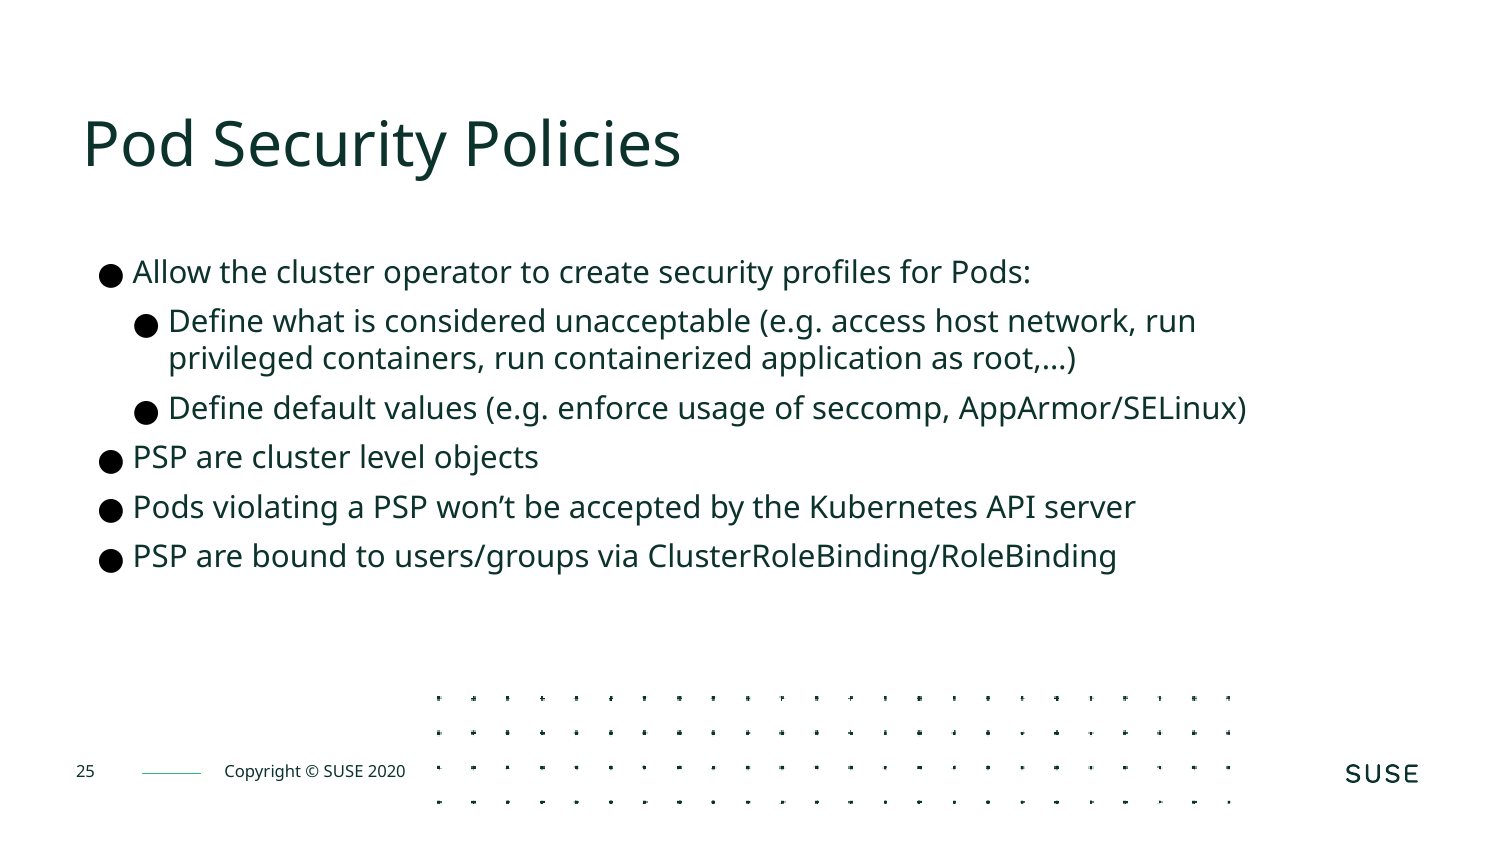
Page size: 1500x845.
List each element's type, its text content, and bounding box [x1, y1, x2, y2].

picture [437, 696, 1255, 815]
picture [1346, 764, 1418, 783]
text_box Allow the cluster operator to create security profiles for Pods: Define what is considered unacceptable (e.g. access host network, run privileged containers, run containerized application as root,…) Define default values (e.g. enforce usage of seccomp, AppArmor/SELinux) PSP are cluster level objects Pods violating a PSP won’t be accepted by the Kubernetes API server PSP are bound to users/groups via ClusterRoleBinding/RoleBinding [82, 244, 1299, 695]
text_box Pod Security Policies [82, 103, 1453, 260]
